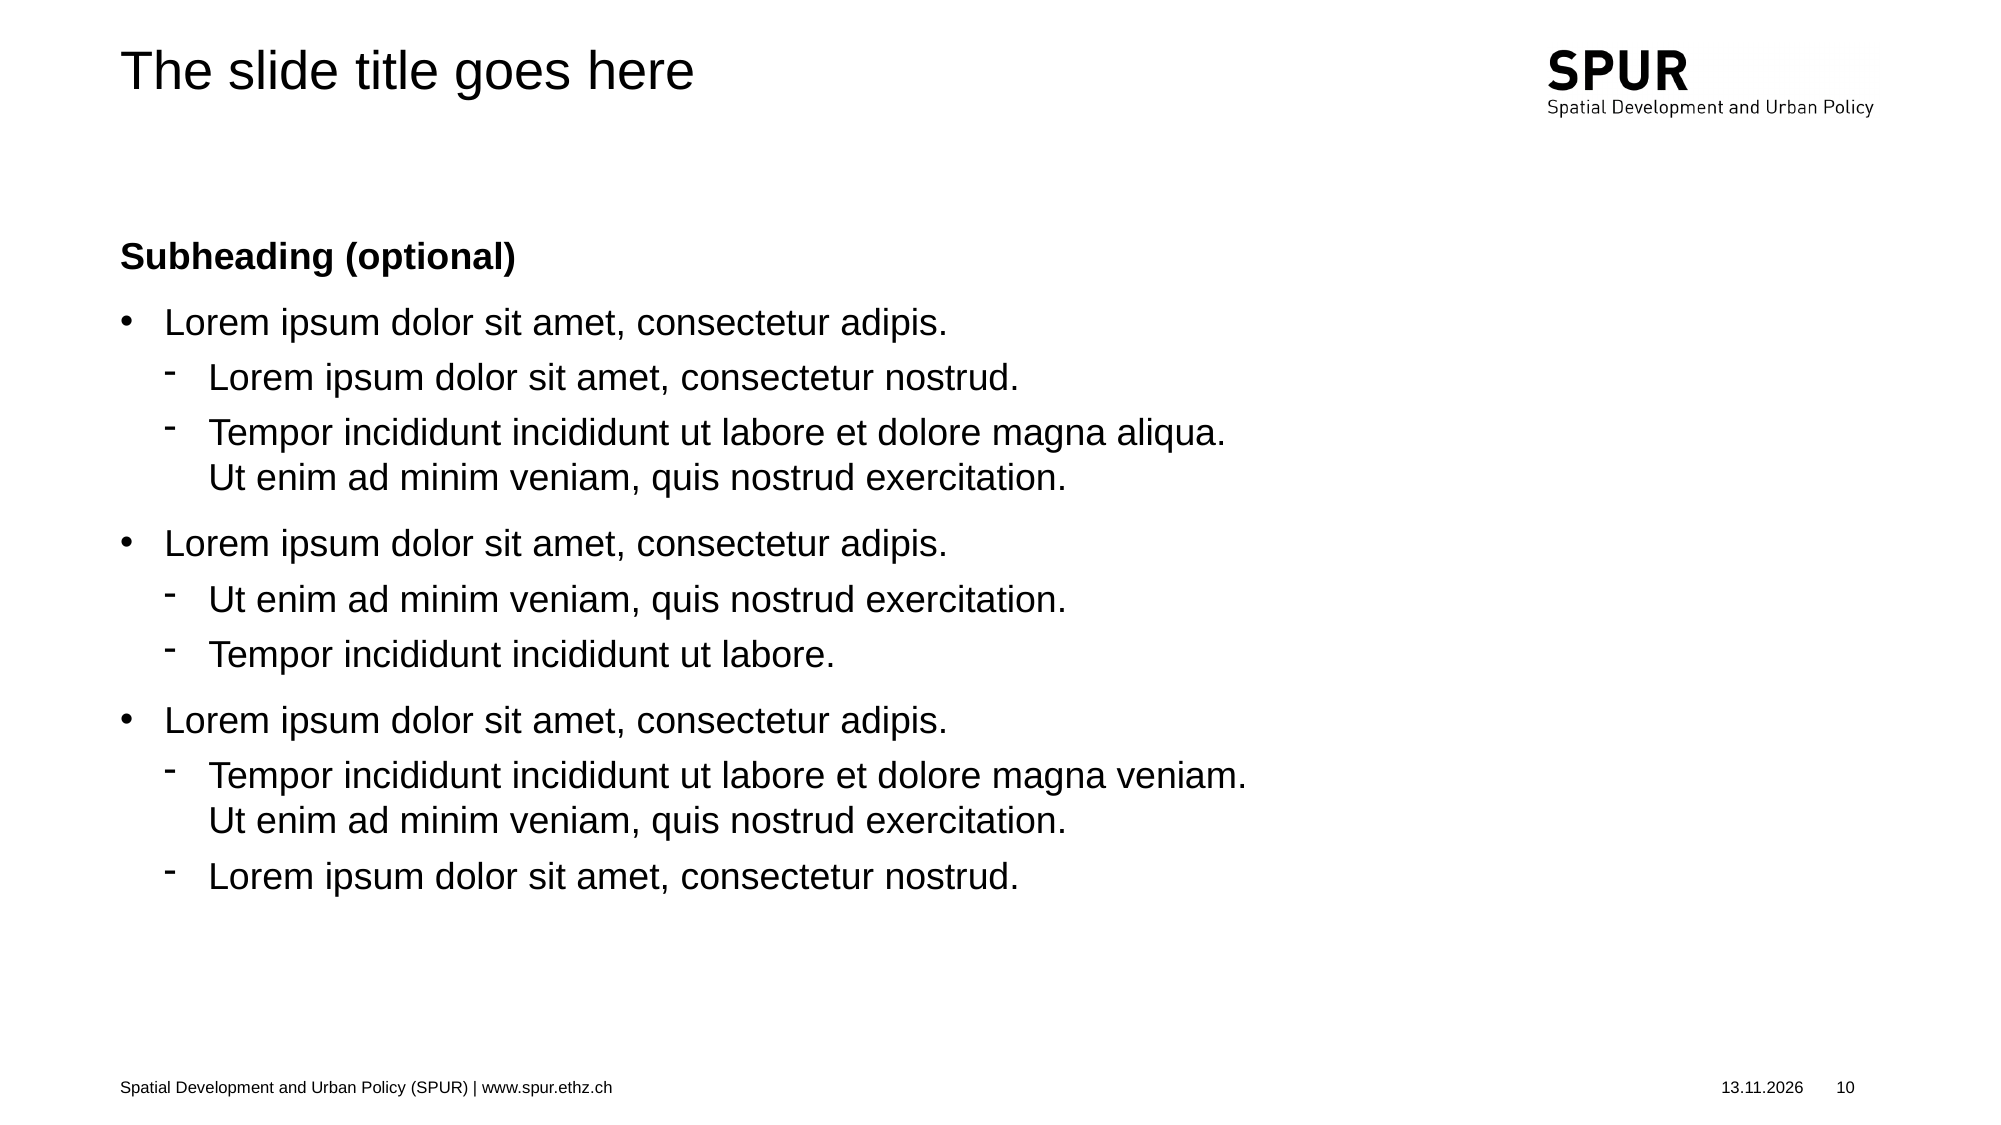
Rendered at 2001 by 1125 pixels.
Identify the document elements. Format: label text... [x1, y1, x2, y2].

list Subheading (optional) Lorem ipsum dolor sit amet, consectetur adipis. Lorem ipsum dolor sit amet, consectetur nostrud. Tempor incididunt incididunt ut labore et dolore magna aliqua. Ut enim ad minim veniam, quis nostrud exercitation. Lorem ipsum dolor sit amet, consectetur adipis. Ut enim ad minim veniam, quis nostrud exercitation. Tempor incididunt incididunt ut labore. Lorem ipsum dolor sit amet, consectetur adipis. Tempor incididunt incididunt ut labore et dolore magna veniam. Ut enim ad minim veniam, quis nostrud exercitation. Lorem ipsum dolor sit amet, consectetur nostrud. [120, 231, 1880, 1000]
title The slide title goes here [120, 42, 1880, 191]
